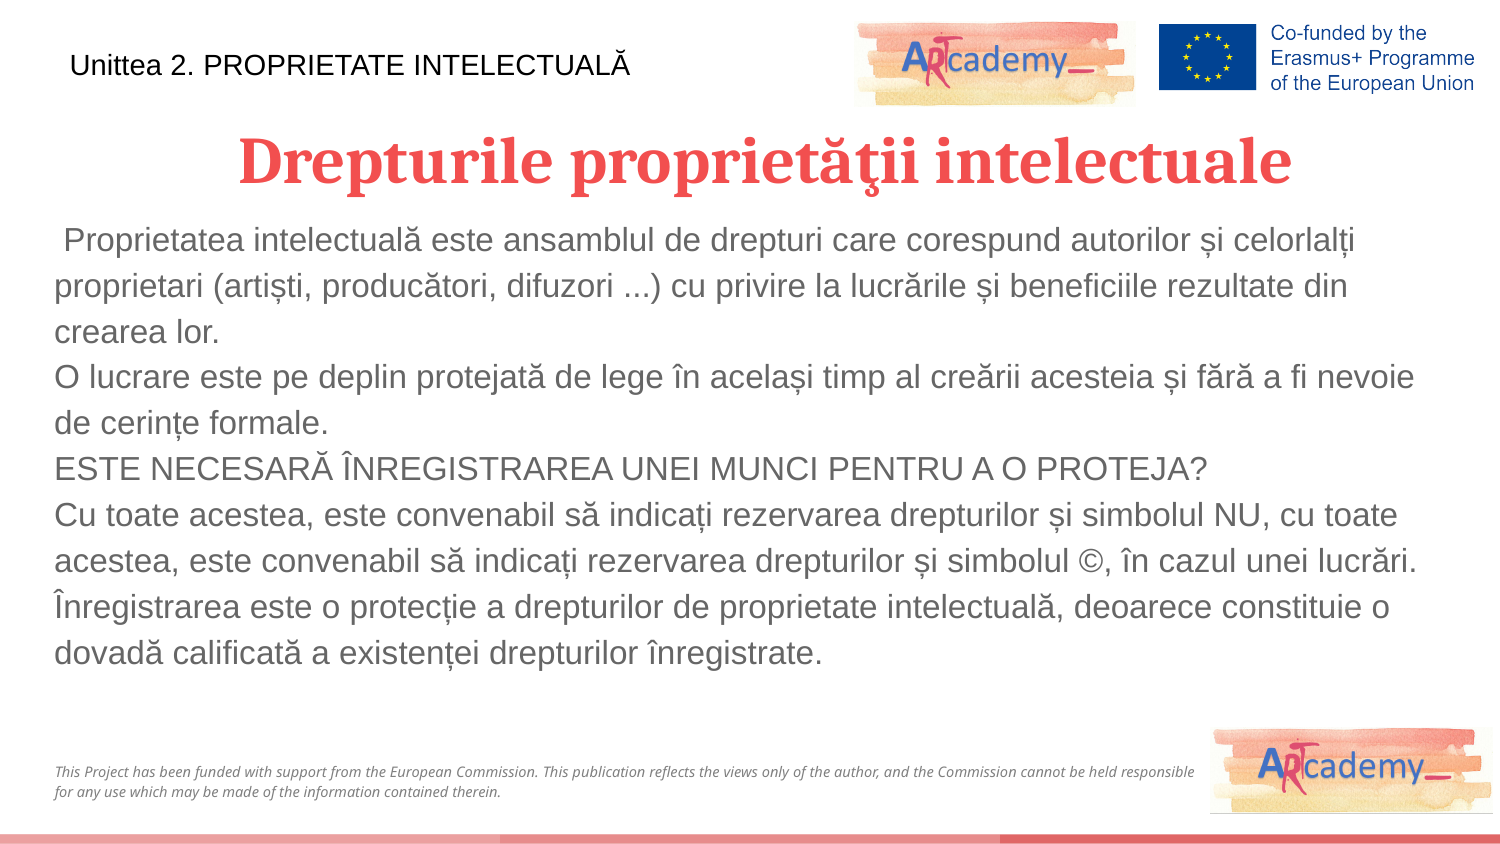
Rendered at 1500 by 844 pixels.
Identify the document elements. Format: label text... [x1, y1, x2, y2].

title Drepturile proprietăţii intelectuale [180, 4, 1352, 197]
picture [854, 2, 1137, 138]
picture [1210, 709, 1493, 844]
picture [1158, 24, 1474, 94]
text_box Unittea 2. PROPRIETATE INTELECTUALĂ [54, 39, 665, 89]
text_box This Project has been funded with support from the European Commission. This publication reflects the views only of the author, and the Commission cannot be held responsible for any use which may be made of the information contained therein. [39, 754, 1205, 799]
list Proprietatea intelectuală este ansamblul de drepturi care corespund autorilor și celorlalți proprietari (artiști, producători, difuzori ...) cu privire la lucrările și beneficiile rezultate din crearea lor. O lucrare este pe deplin protejată de lege în același timp al creării acesteia și fără a fi nevoie de cerințe formale. ESTE NECESARĂ ÎNREGISTRAREA UNEI MUNCI PENTRU A O PROTEJA? Cu toate acestea, este convenabil să indicați rezervarea drepturilor și simbolul NU, cu toate acestea, este convenabil să indicați rezervarea drepturilor și simbolul ©, în cazul unei lucrări. Înregistrarea este o protecție a drepturilor de proprietate intelectuală, deoarece constituie o dovadă calificată a existenței drepturilor înregistrate. [16, 197, 1474, 732]
